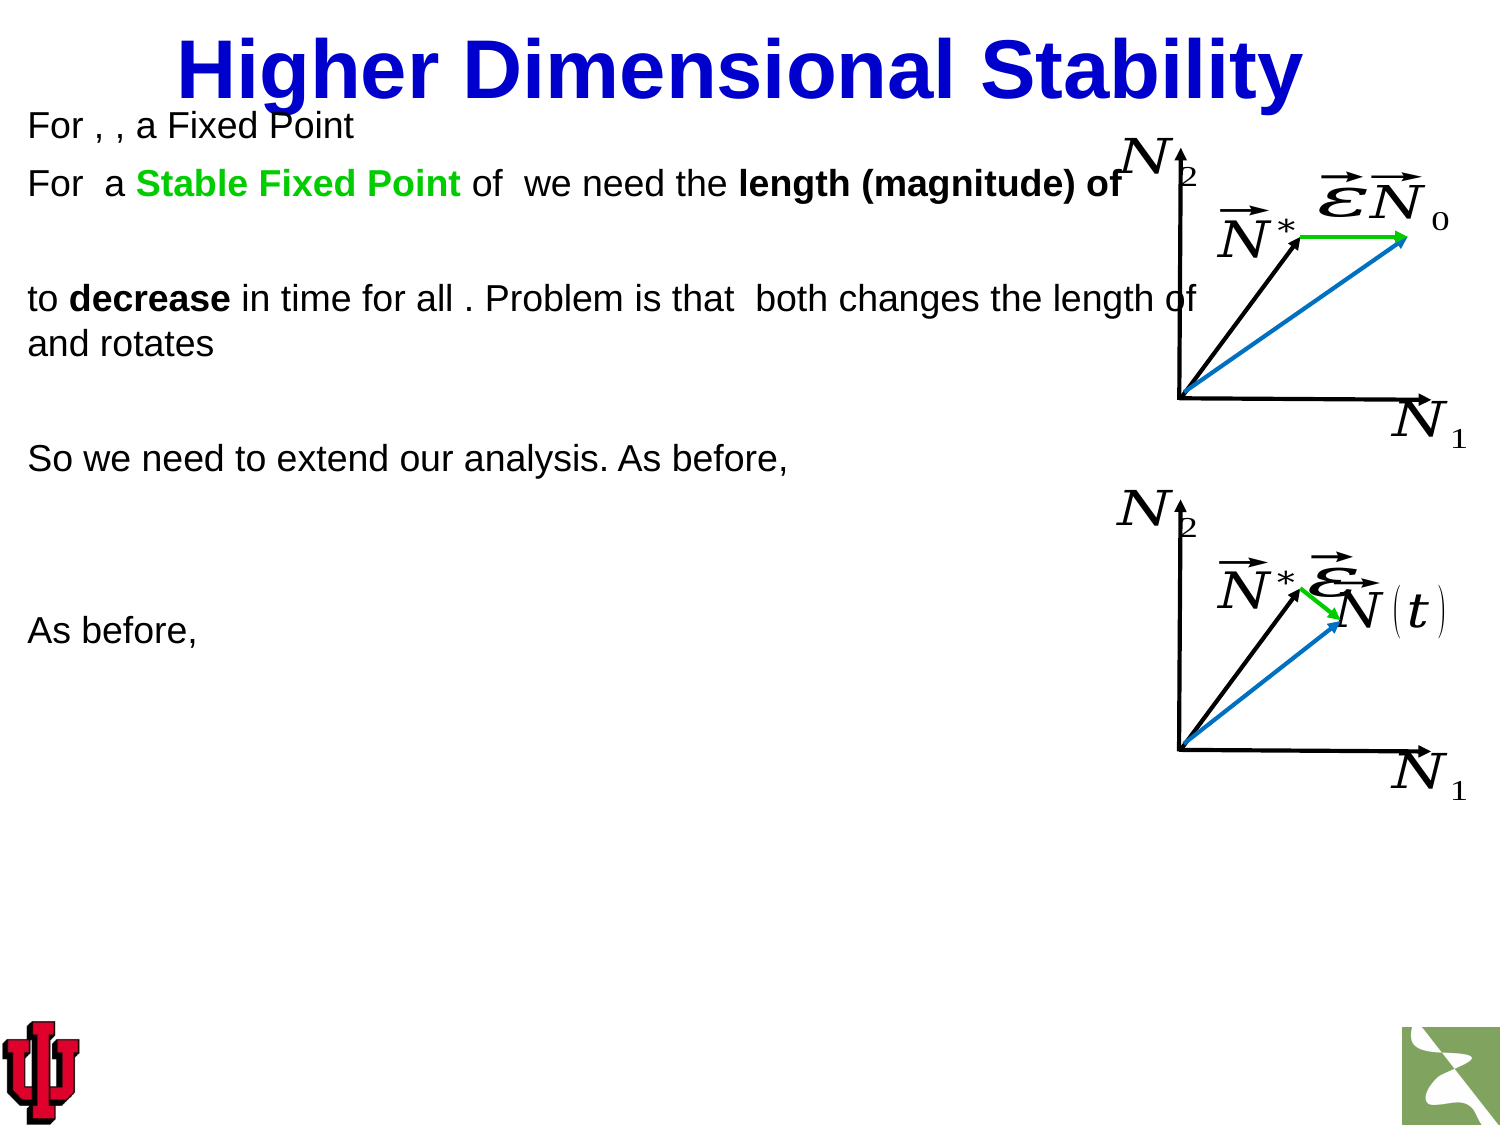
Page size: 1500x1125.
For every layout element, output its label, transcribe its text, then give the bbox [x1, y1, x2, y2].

picture [0, 1020, 80, 1125]
title Higher Dimensional Stability [65, 10, 1416, 121]
picture [1402, 1027, 1500, 1125]
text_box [1113, 131, 1471, 456]
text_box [1113, 482, 1471, 807]
